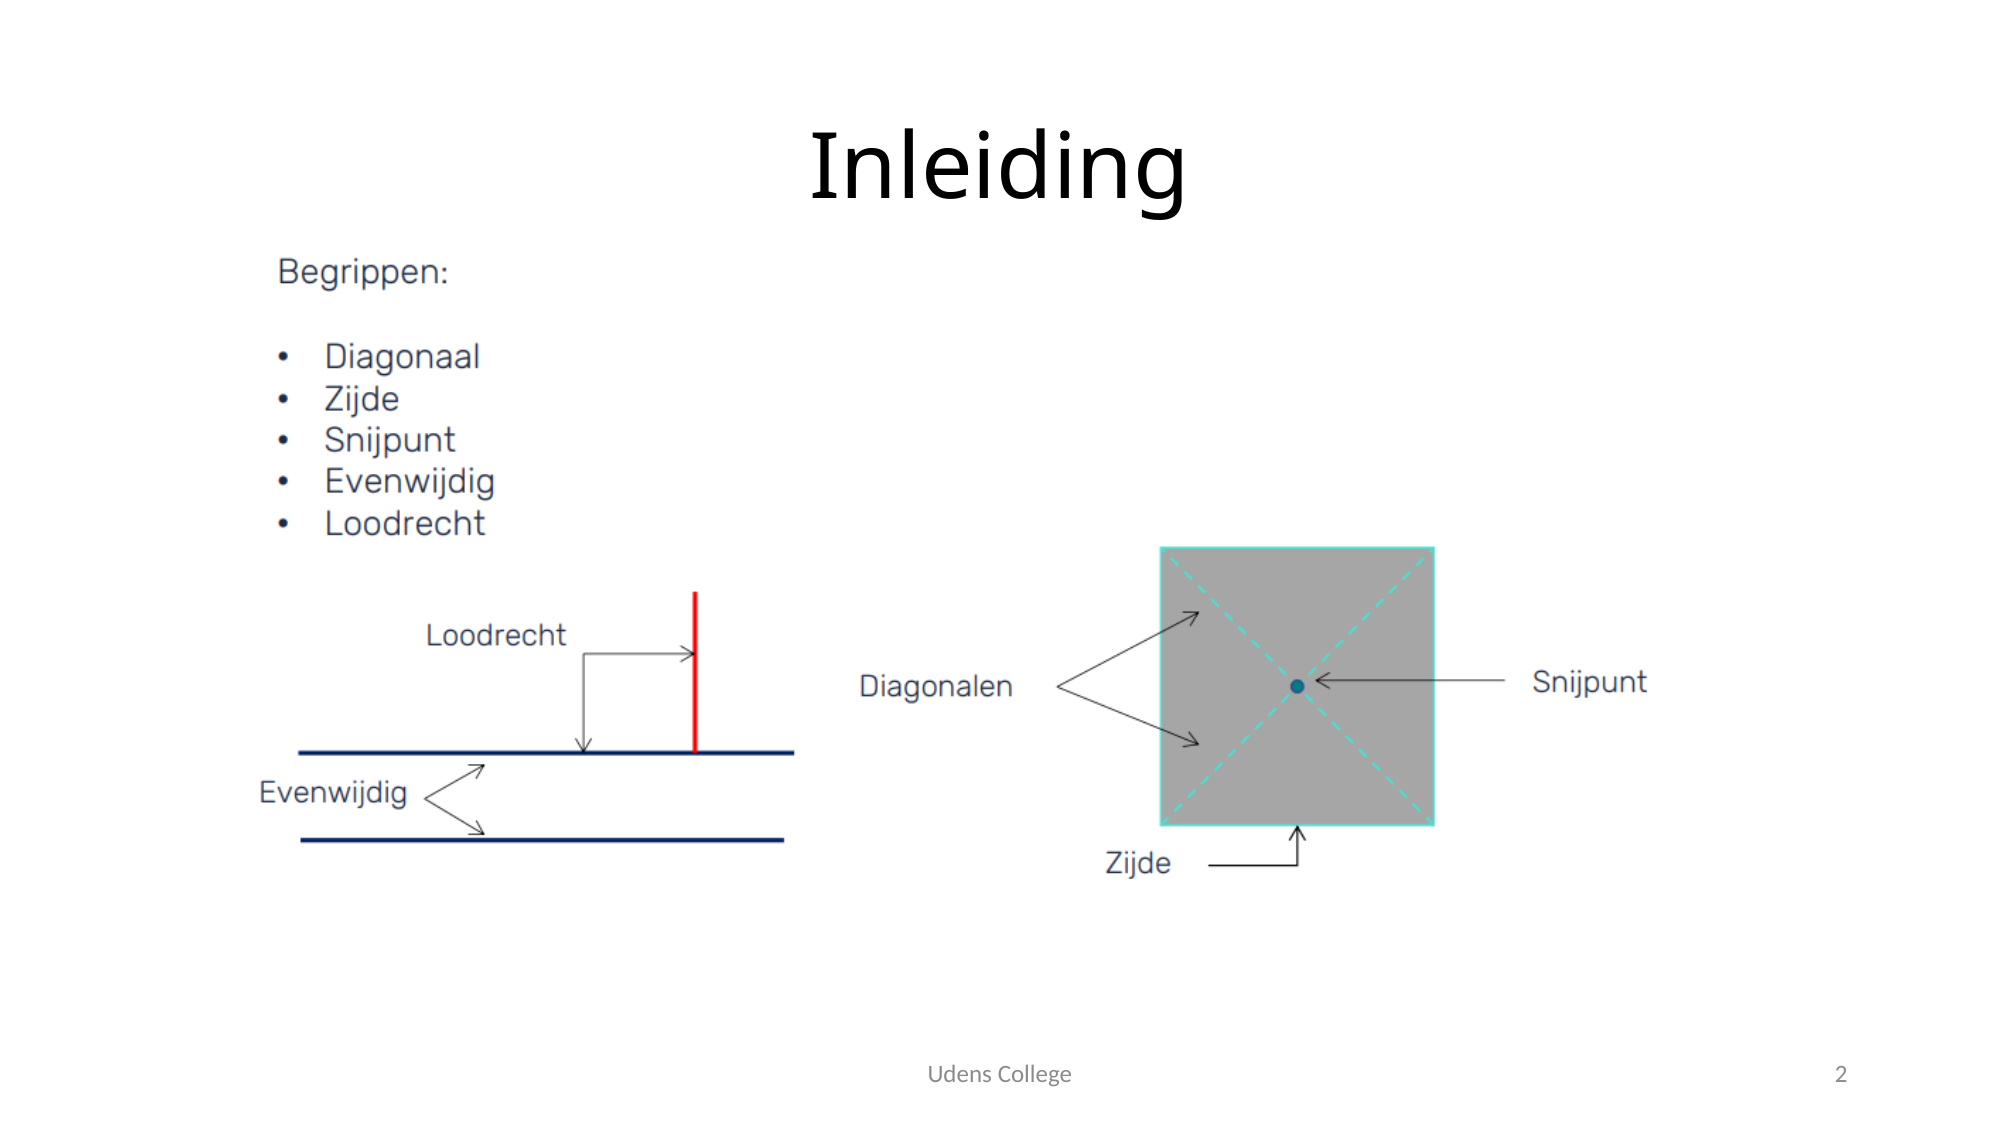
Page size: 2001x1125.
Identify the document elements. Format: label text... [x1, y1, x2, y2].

title Inleiding [137, 59, 1863, 278]
slide_number 2 [1412, 1042, 1863, 1103]
footer Udens College [662, 1042, 1338, 1103]
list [247, 241, 1657, 1012]
